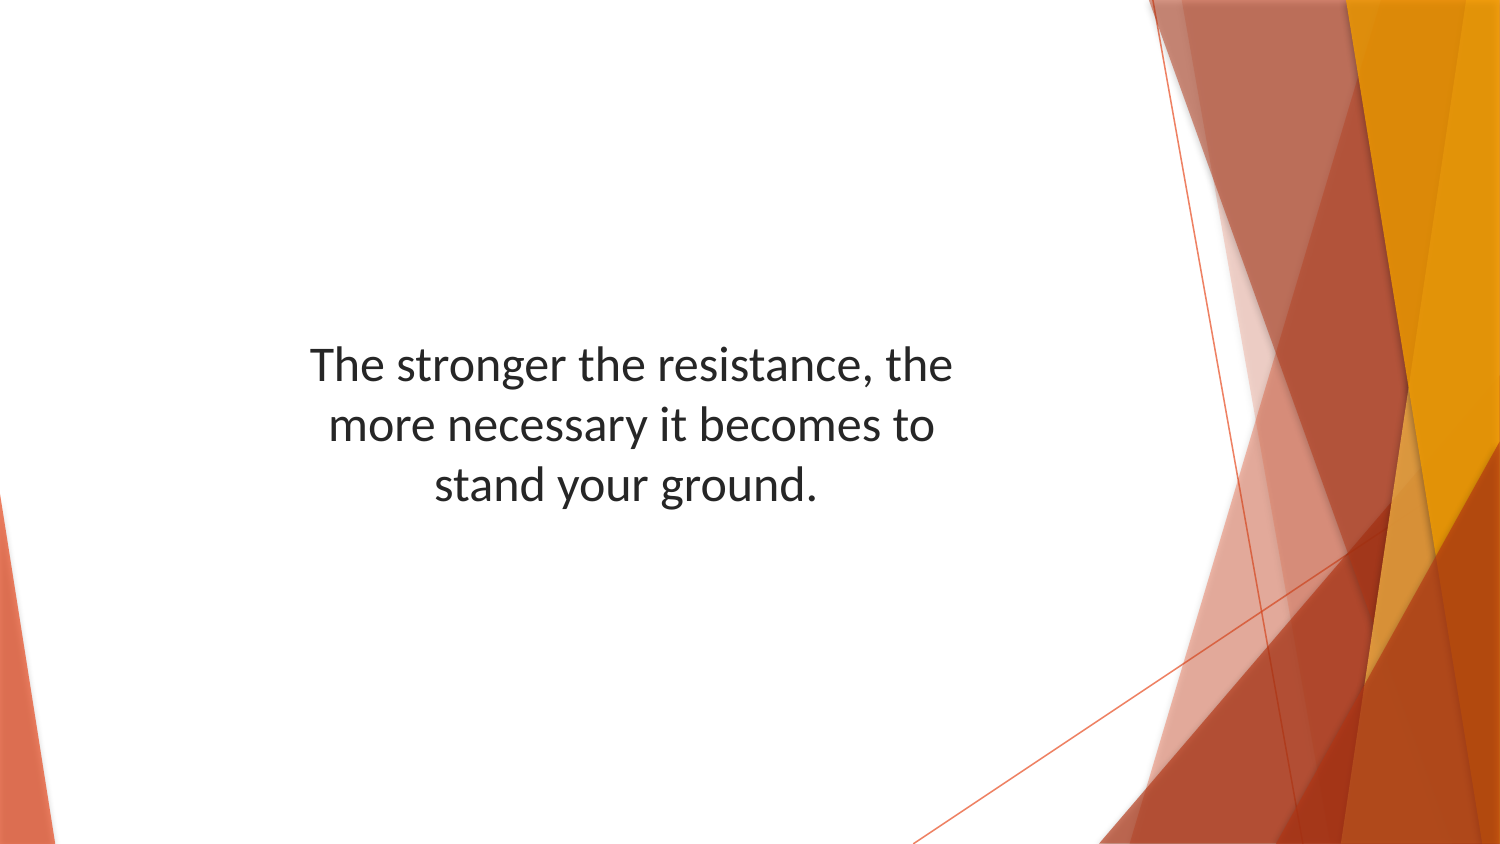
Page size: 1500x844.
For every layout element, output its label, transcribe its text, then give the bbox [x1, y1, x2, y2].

list The stronger the resistance, the more necessary it becomes to stand your ground. [289, 197, 975, 647]
